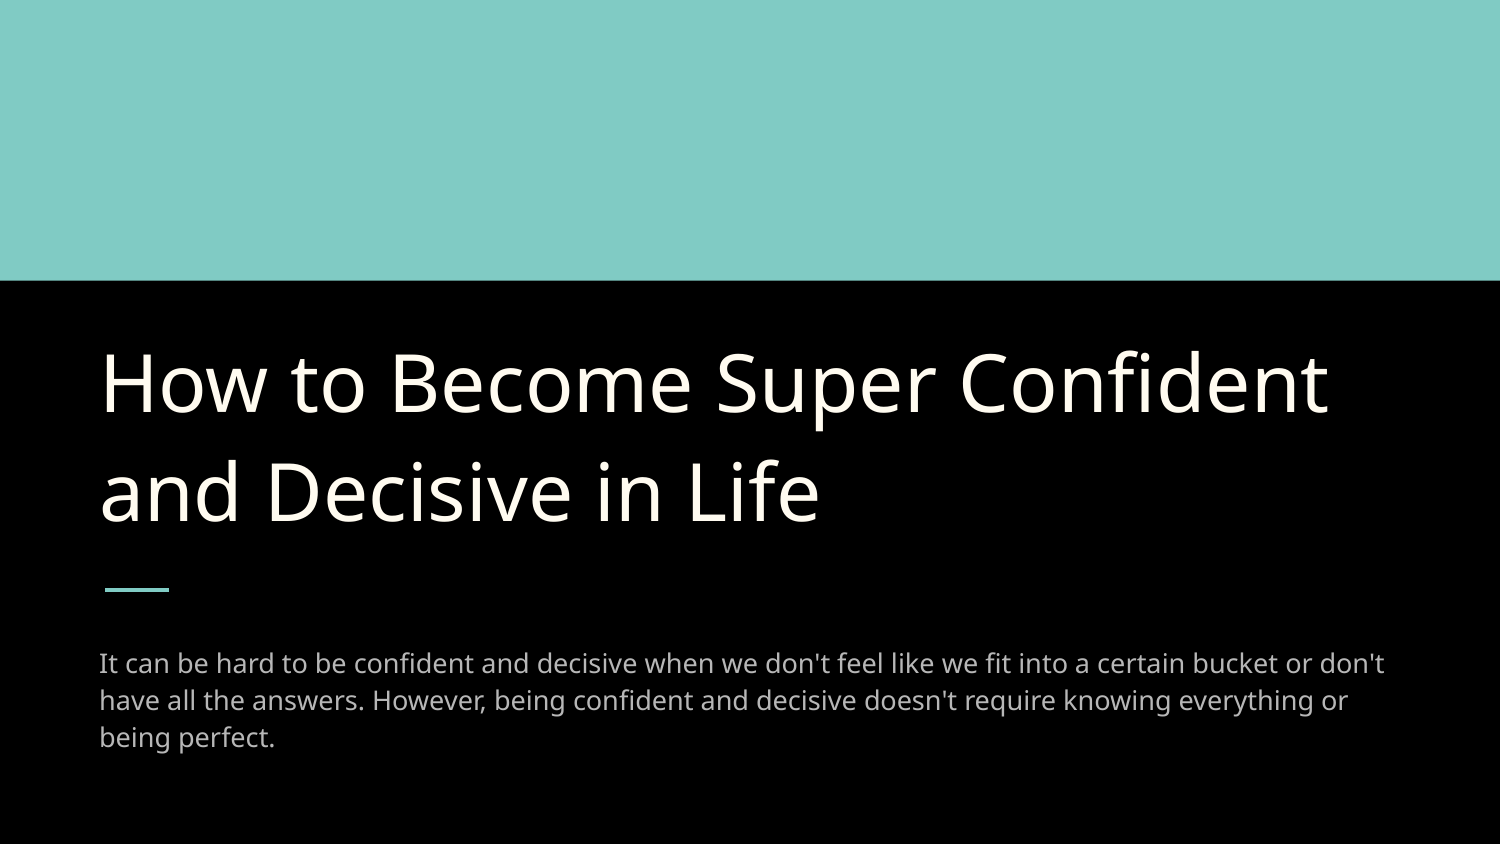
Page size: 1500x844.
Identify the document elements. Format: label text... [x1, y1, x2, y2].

title How to Become Super Confident and Decisive in Life [84, 310, 1416, 561]
subtitle It can be hard to be confident and decisive when we don't feel like we fit into a certain bucket or don't have all the answers. However, being confident and decisive doesn't require knowing everything or being perfect. [84, 630, 1416, 771]
